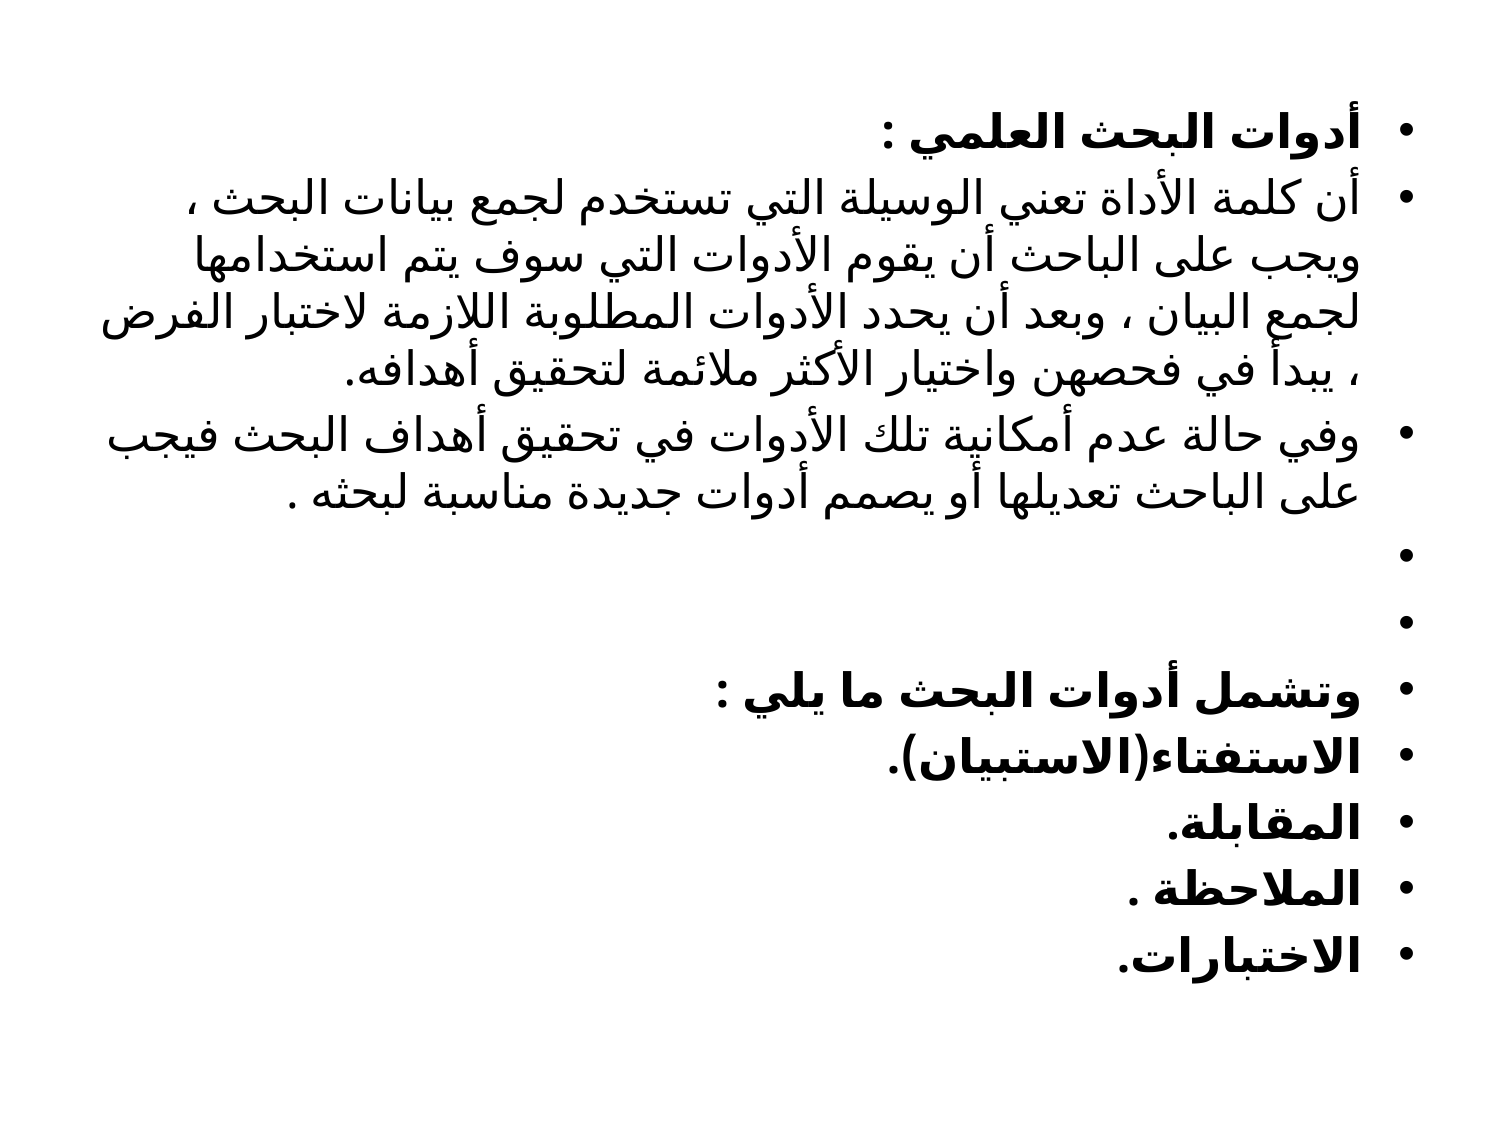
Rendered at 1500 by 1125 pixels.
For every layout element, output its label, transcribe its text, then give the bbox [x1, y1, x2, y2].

list أدوات البحث العلمي : أن كلمة الأداة تعني الوسيلة التي تستخدم لجمع بيانات البحث ، ويجب على الباحث أن يقوم الأدوات التي سوف يتم استخدامها لجمع البيان ، وبعد أن يحدد الأدوات المطلوبة اللازمة لاختبار الفرض ، يبدأ في فحصهن واختيار الأكثر ملائمة لتحقيق أهدافه. وفي حالة عدم أمكانية تلك الأدوات في تحقيق أهداف البحث فيجب على الباحث تعديلها أو يصمم أدوات جديدة مناسبة لبحثه . وتشمل أدوات البحث ما يلي : الاستفتاء(الاستبيان). المقابلة. الملاحظة . الاختبارات. [75, 93, 1425, 1005]
